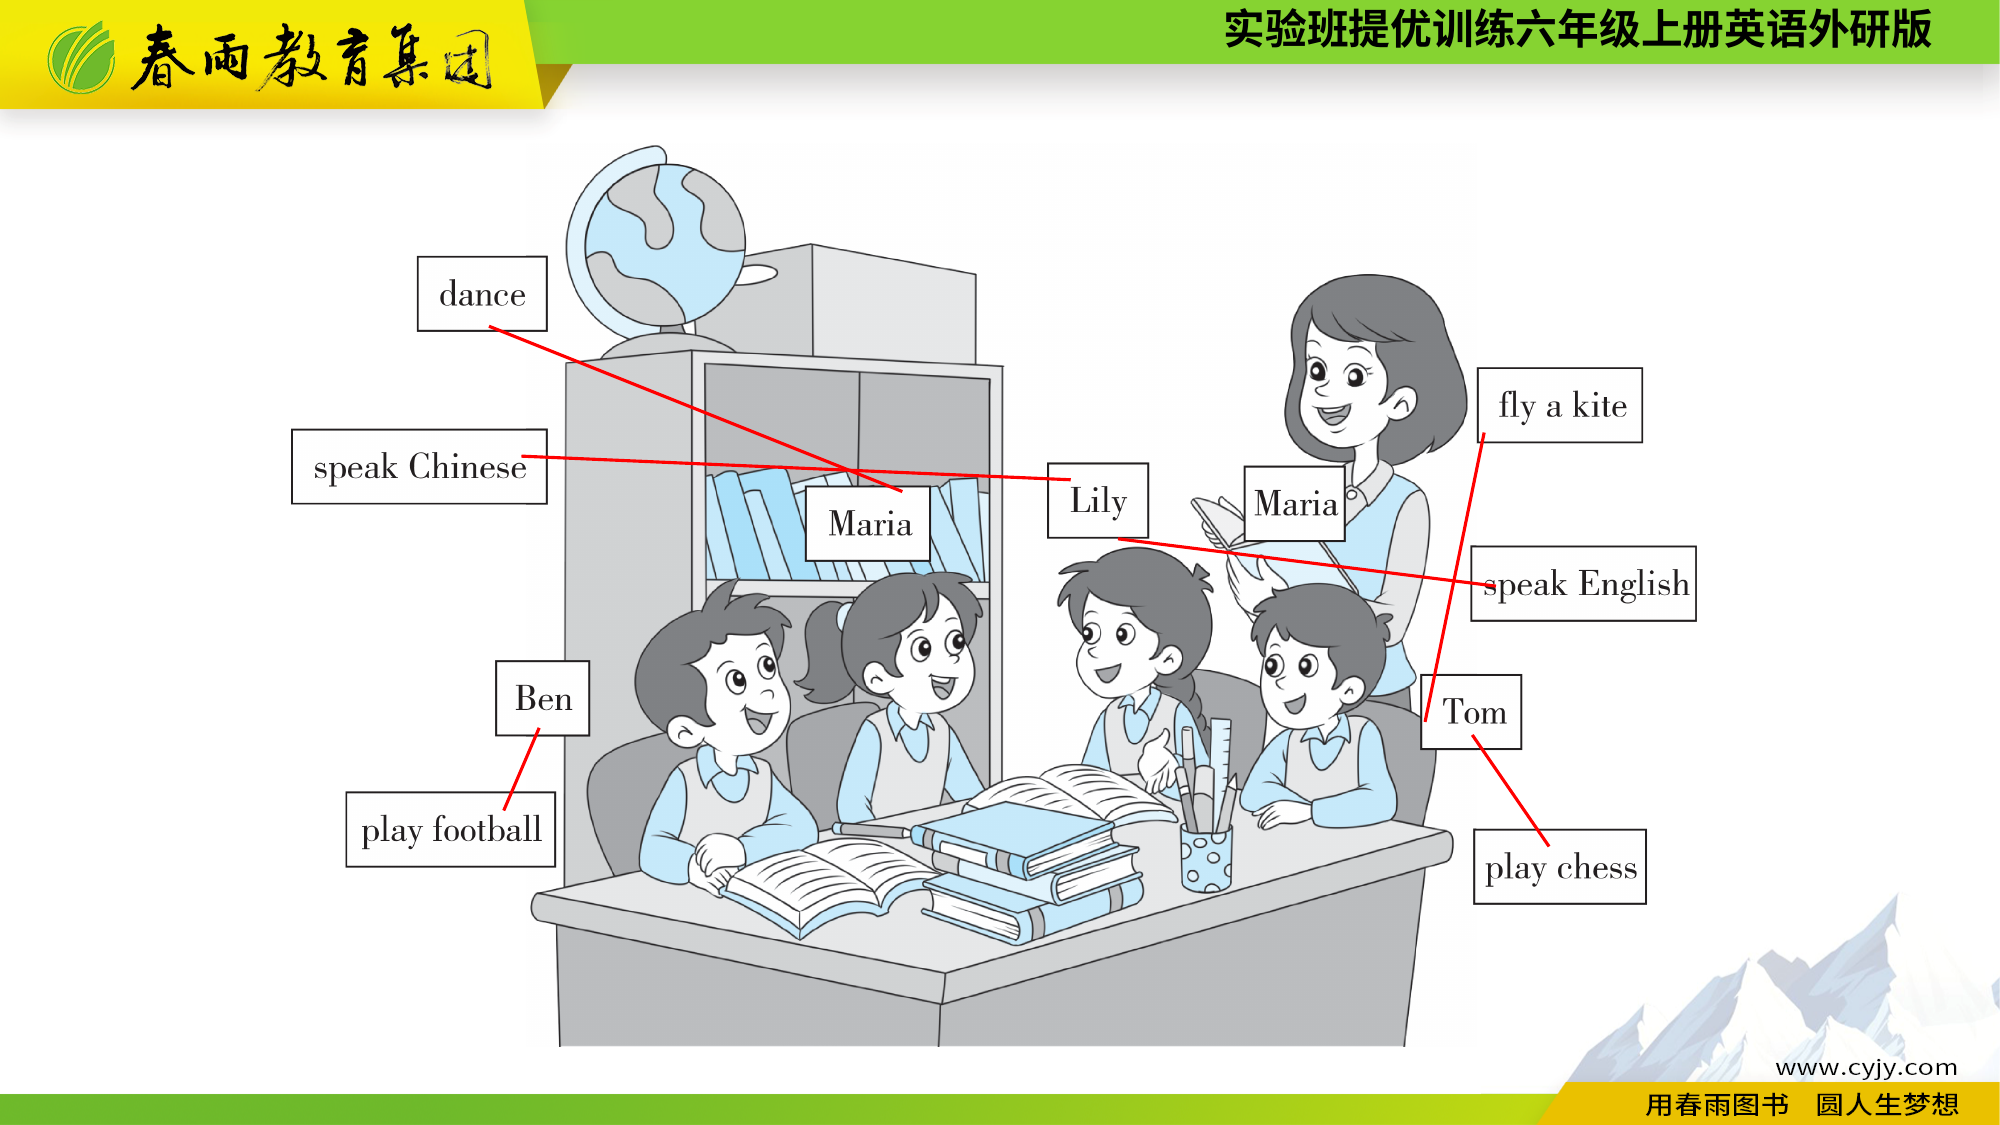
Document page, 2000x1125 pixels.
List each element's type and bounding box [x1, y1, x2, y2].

text_box [503, 727, 540, 811]
text_box [1117, 538, 1419, 587]
text_box [1472, 734, 1550, 847]
text_box [1424, 432, 1485, 723]
text_box [907, 455, 1071, 480]
text_box [1489, 538, 1497, 587]
picture [0, 0, 2000, 1125]
text_box [488, 325, 903, 492]
